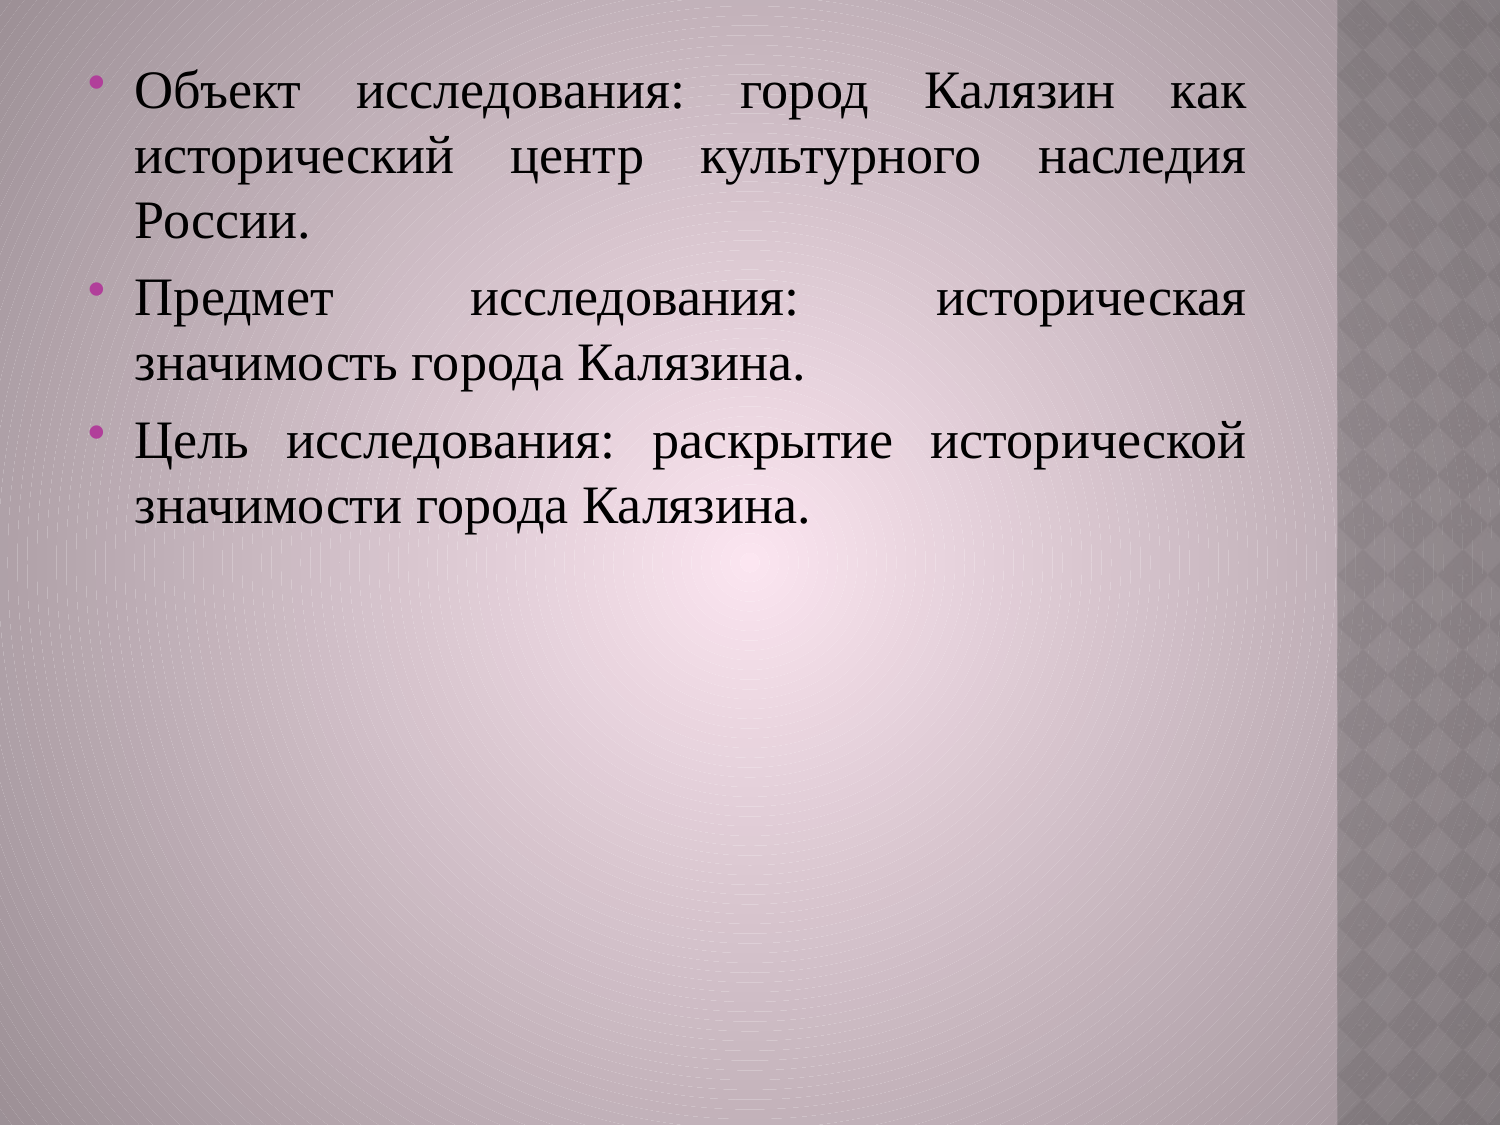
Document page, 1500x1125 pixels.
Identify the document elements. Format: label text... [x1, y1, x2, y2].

list Объект исследования: город Калязин как исторический центр культурного наследия России. Предмет исследования: историческая значимость города Калязина. Цель исследования: раскрытие исторической значимости города Калязина. [75, 46, 1263, 1059]
